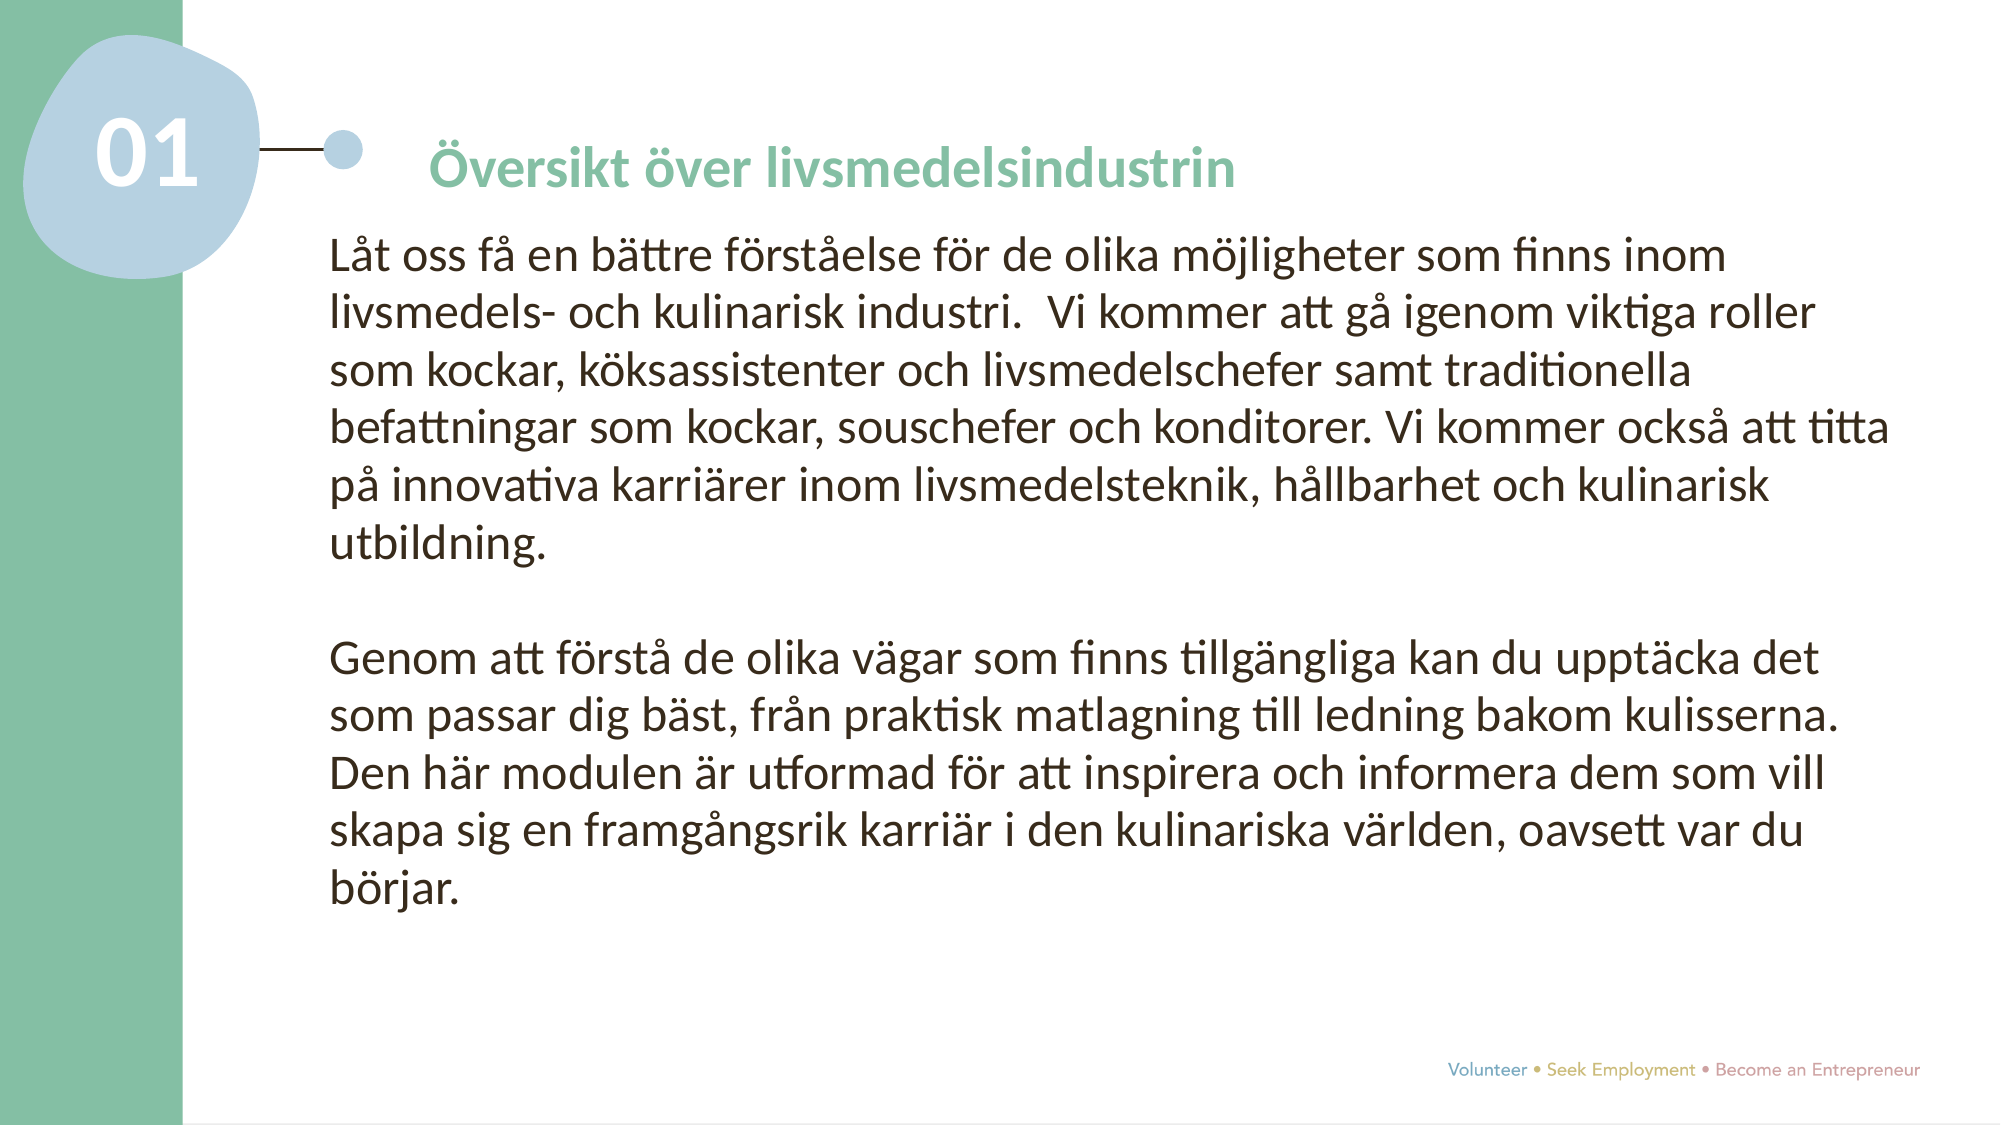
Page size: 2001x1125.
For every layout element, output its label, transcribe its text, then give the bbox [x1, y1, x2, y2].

text_box [0, 0, 184, 1125]
text_box Låt oss få en bättre förståelse för de olika möjligheter som finns inom livsmedels- och kulinarisk industri. Vi kommer att gå igenom viktiga roller som kockar, köksassistenter och livsmedelschefer samt traditionella befattningar som kockar, souschefer och konditorer. Vi kommer också att titta på innovativa karriärer inom livsmedelsteknik, hållbarhet och kulinarisk utbildning. Genom att förstå de olika vägar som finns tillgängliga kan du upptäcka det som passar dig bäst, från praktisk matlagning till ledning bakom kulisserna. Den här modulen är utformad för att inspirera och informera dem som vill skapa sig en framgångsrik karriär i den kulinariska världen, oavsett var du börjar. [315, 216, 1913, 422]
text_box 01 [21, 88, 275, 230]
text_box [110, 129, 363, 170]
text_box Översikt över livsmedelsindustrin [414, 108, 1675, 215]
picture [1418, 1046, 1971, 1103]
text_box [55, 35, 249, 88]
text_box [34, 230, 234, 280]
